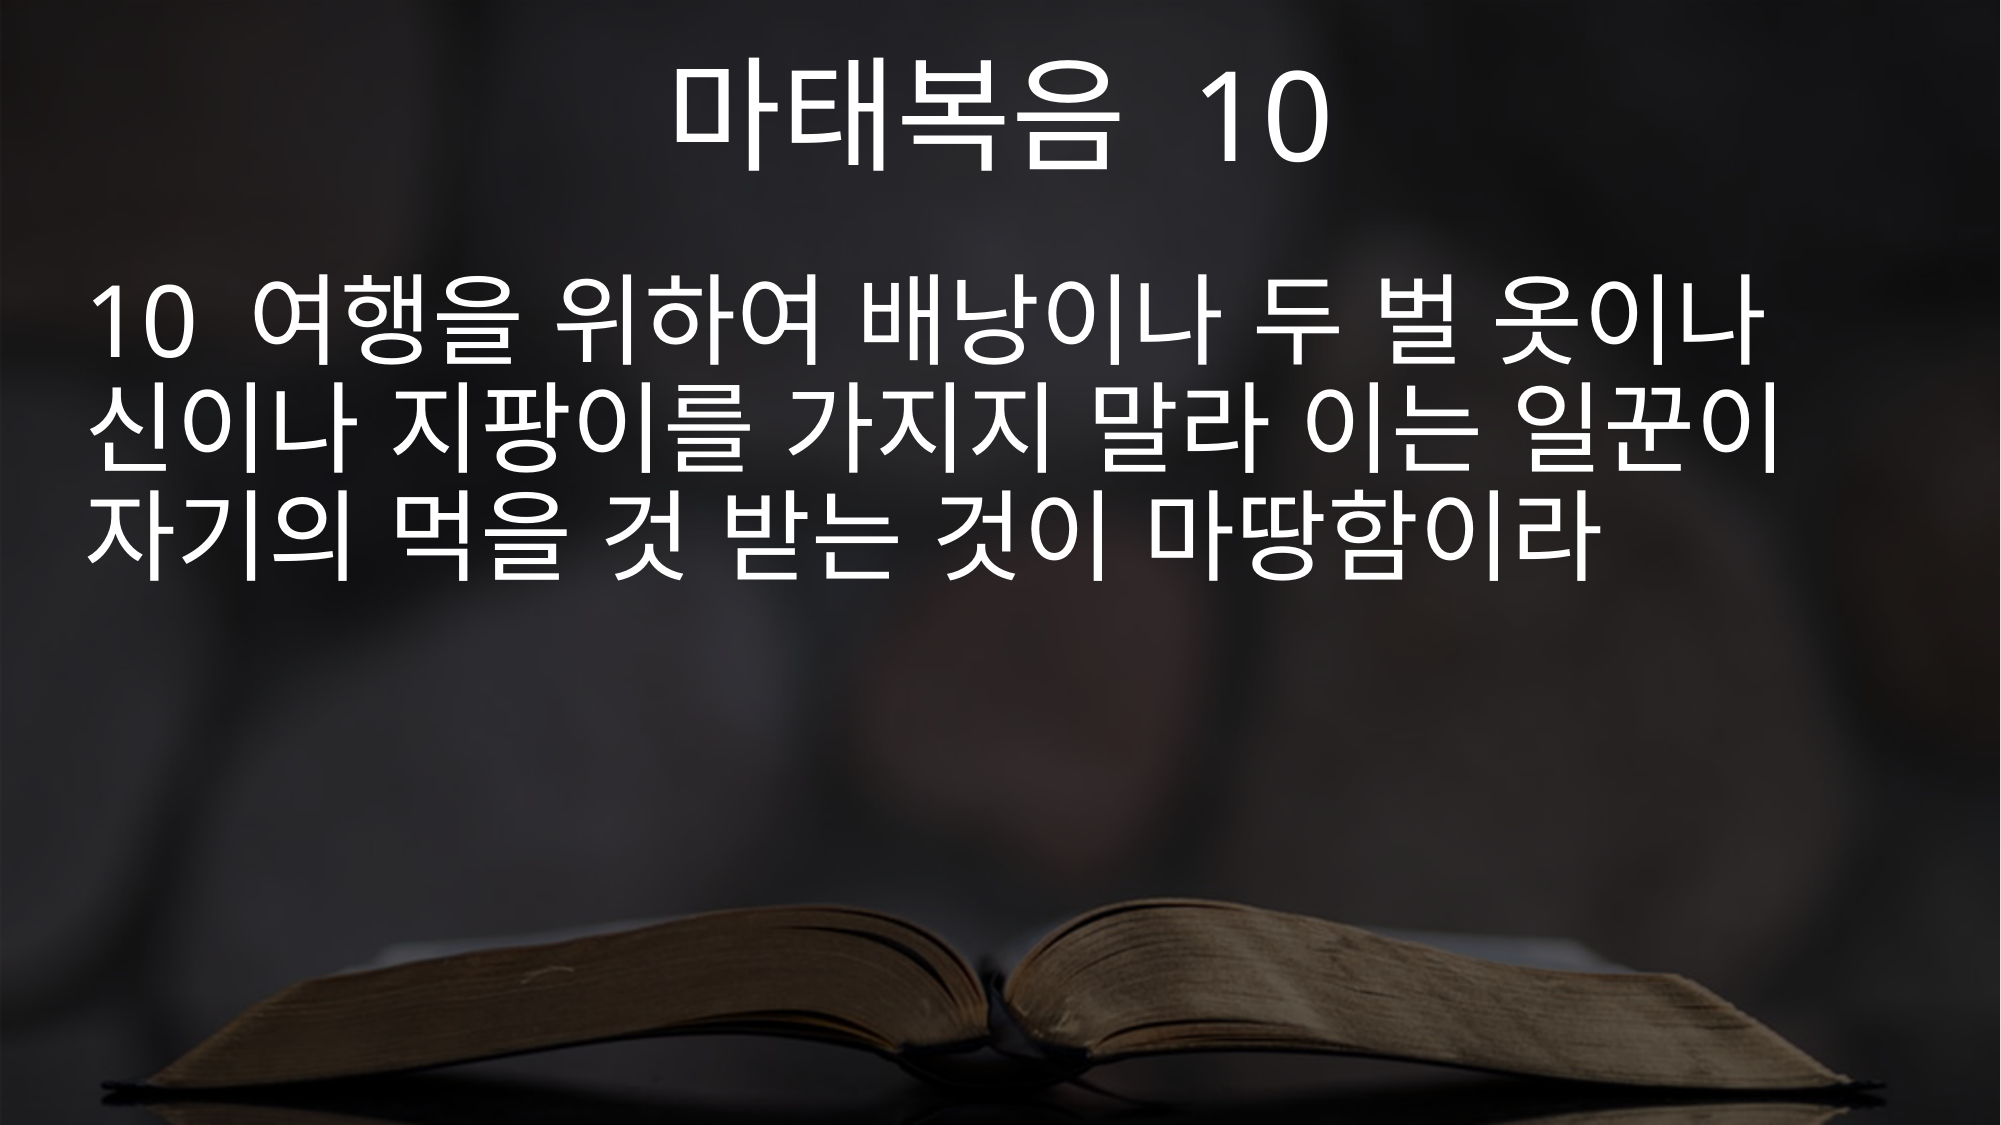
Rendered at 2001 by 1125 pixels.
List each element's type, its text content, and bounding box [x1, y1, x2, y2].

list 10 여행을 위하여 배낭이나 두 벌 옷이나 신이나 지팡이를 가지지 말라 이는 일꾼이 자기의 먹을 것 받는 것이 마땅함이라 [69, 263, 1953, 423]
footer 마태복음 10 [0, 32, 2000, 192]
picture [0, 0, 2001, 1125]
